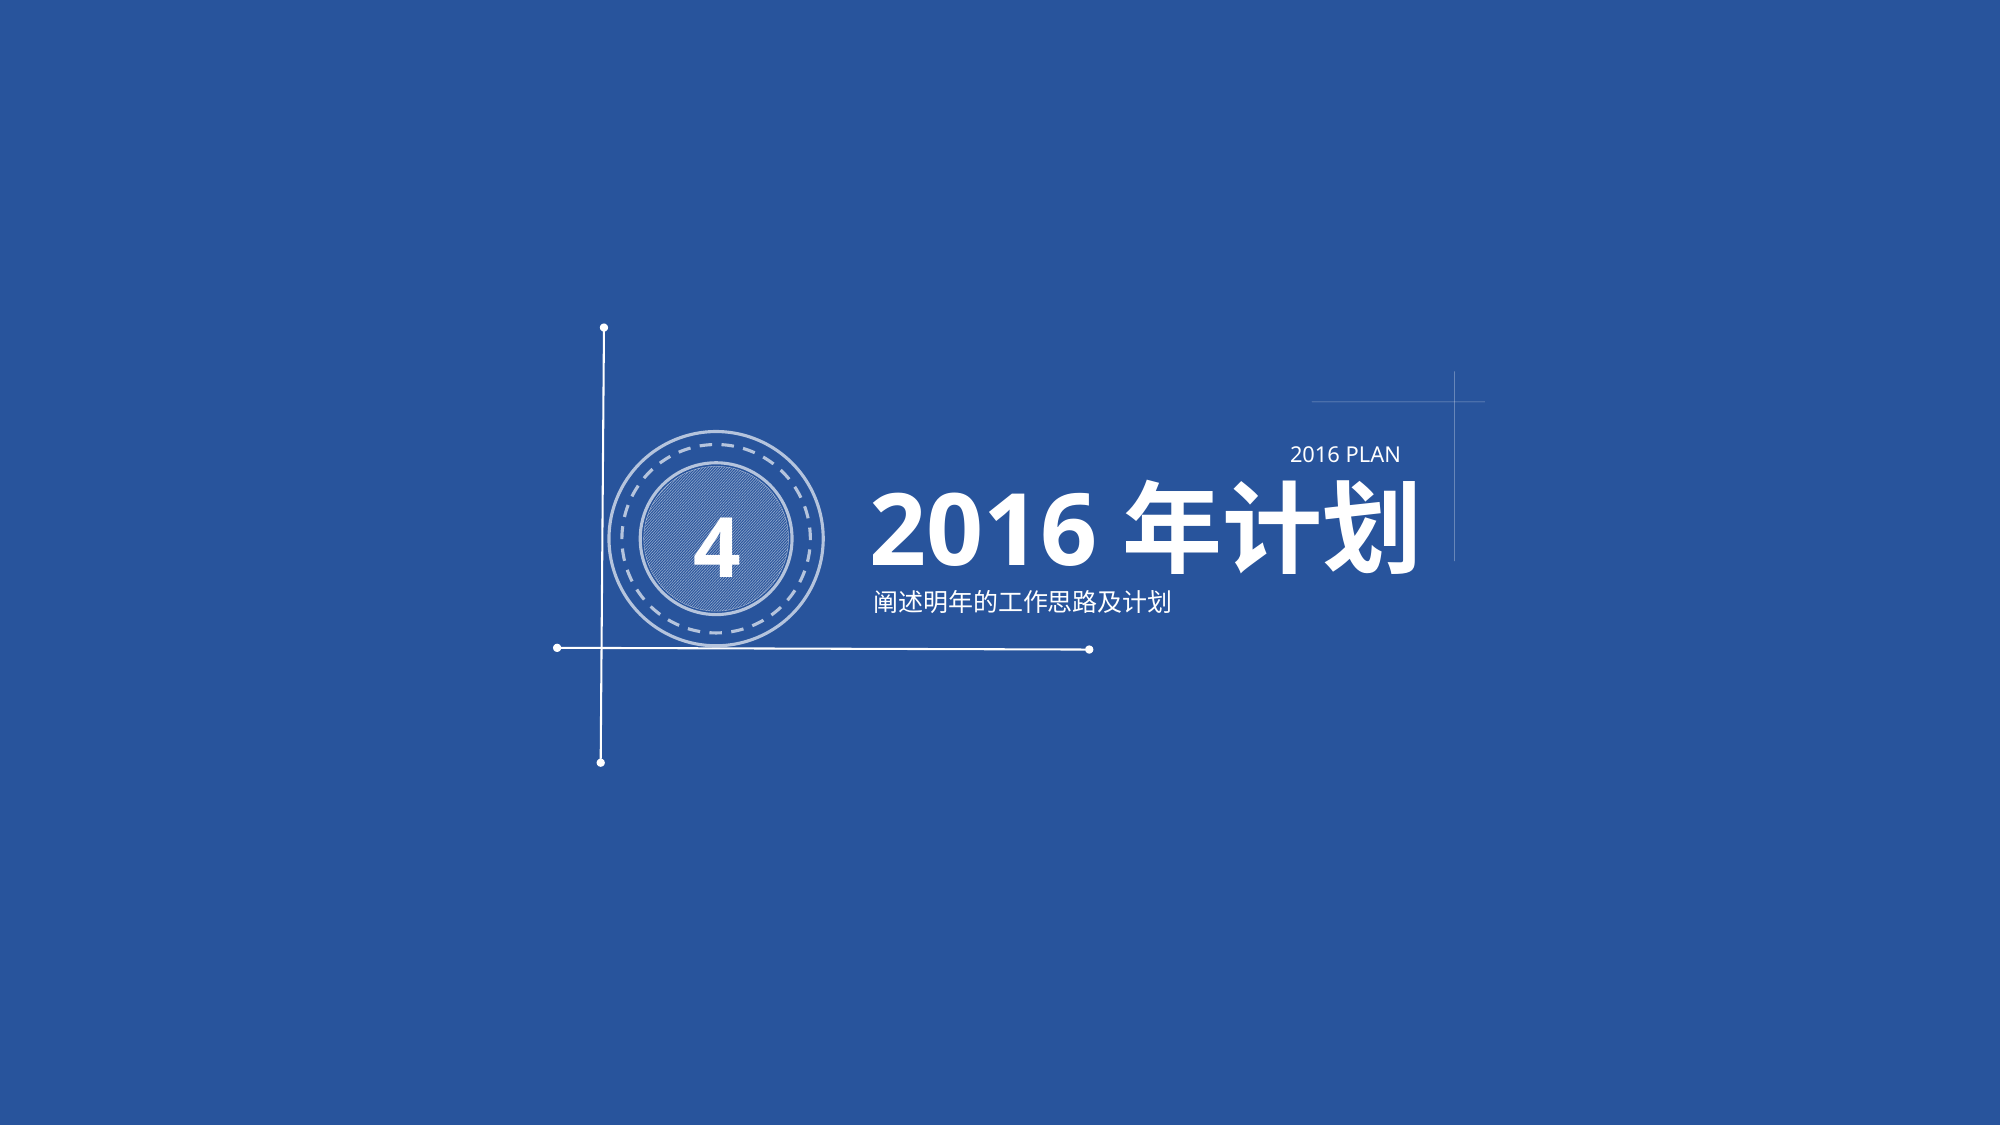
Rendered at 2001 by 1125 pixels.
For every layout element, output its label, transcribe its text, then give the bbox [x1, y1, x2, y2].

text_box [557, 327, 1090, 763]
text_box 2016年计划 [1090, 458, 1438, 593]
text_box 阐述明年的工作思路及计划 [1090, 578, 1386, 624]
text_box 2016 PLAN [1275, 433, 1416, 475]
